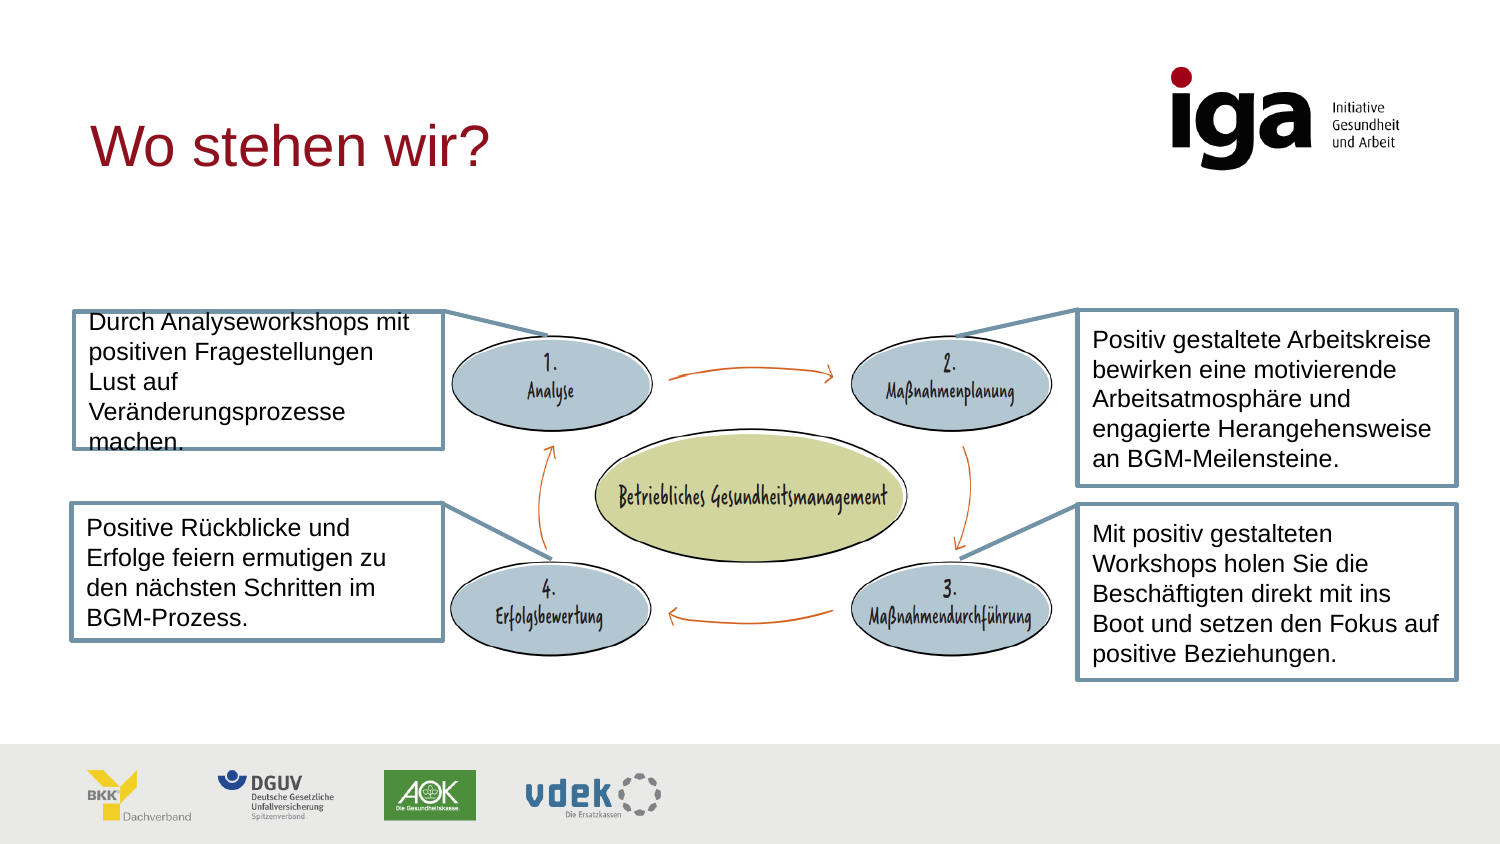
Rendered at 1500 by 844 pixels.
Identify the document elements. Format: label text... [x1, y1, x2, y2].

picture [405, 310, 1089, 689]
text_box Positive Rückblicke und Erfolge feiern ermutigen zu den nächsten Schritten im BGM-Prozess. [69, 501, 400, 643]
title Wo stehen wir? [75, 100, 1078, 272]
text_box Positiv gestaltete Arbeitskreise bewirken eine motivierende Arbeitsatmosphäre und engagierte Herangehensweise an BGM-Meilensteine. [1070, 307, 1459, 488]
text_box Mit positiv gestalteten Workshops holen Sie die Beschäftigten direkt mit ins Boot und setzen den Fokus auf positive Beziehungen. [1093, 502, 1459, 682]
text_box Durch Analyseworkshops mit positiven Fragestellungen Lust auf Veränderungsprozesse machen. [72, 309, 406, 451]
